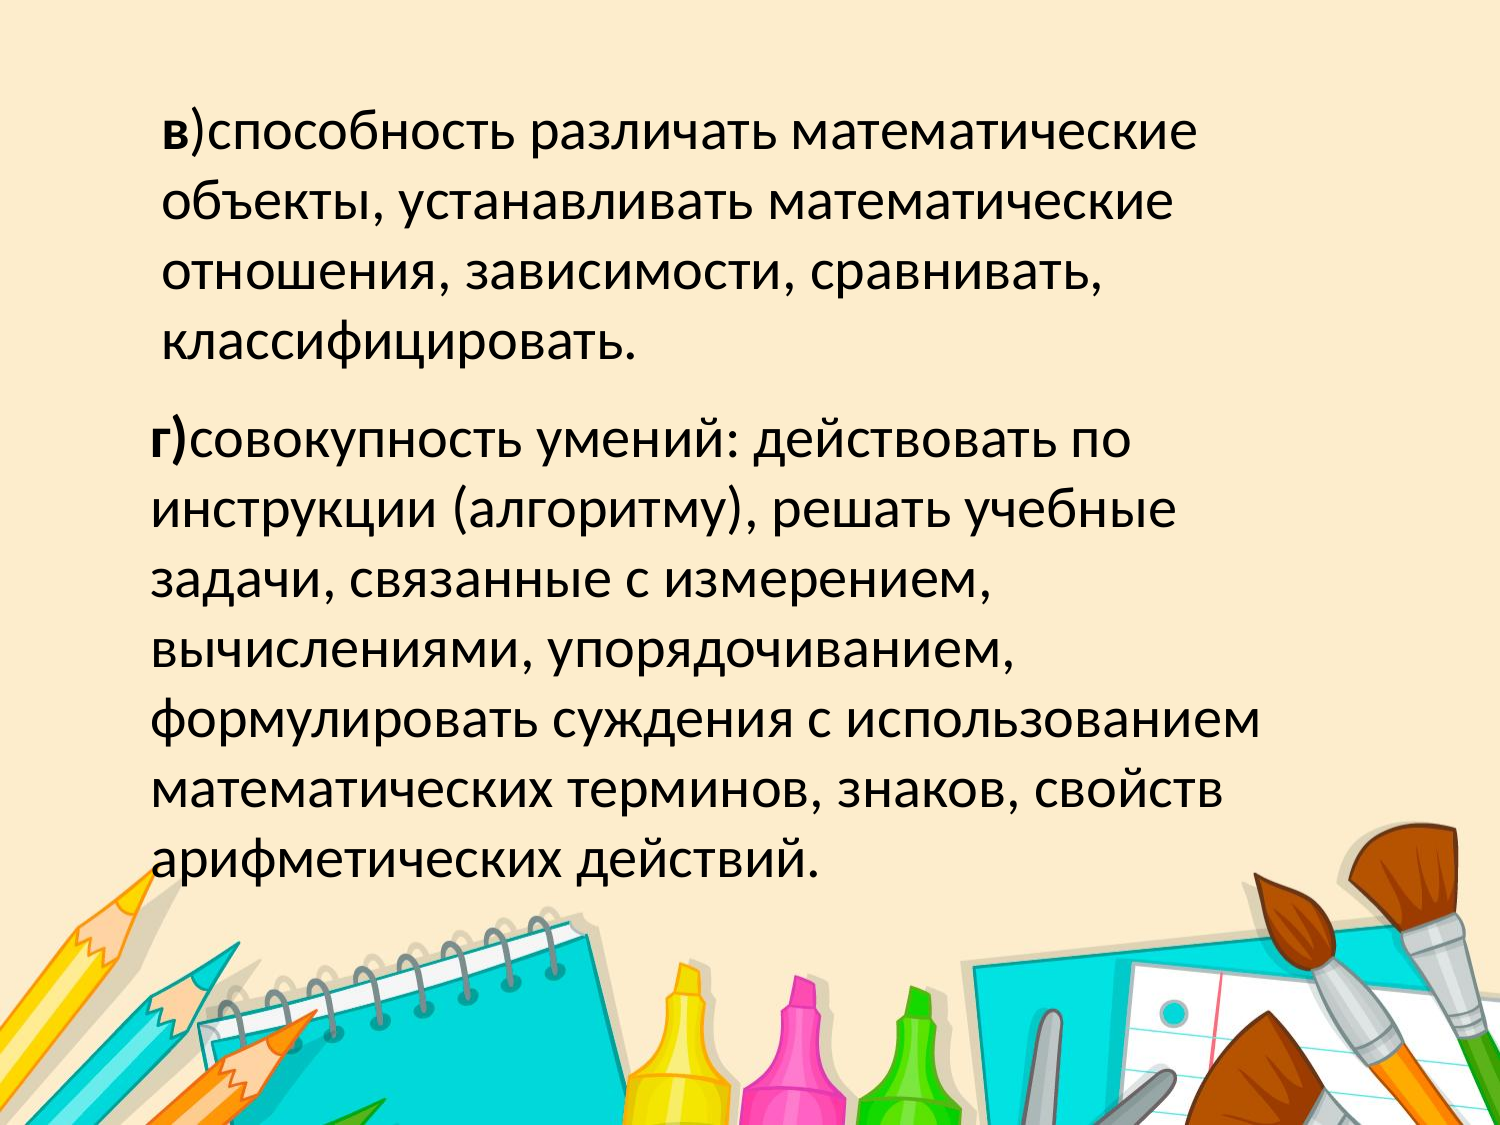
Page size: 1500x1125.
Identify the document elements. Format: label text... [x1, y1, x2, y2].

text_box г)совокупность умений: действовать по инструкции (алгоритму), решать учебные задачи, связанные с измерением, вычислениями, упорядочиванием, формулировать суждения с использованием математических терминов, знаков, свойств арифметических действий. [135, 391, 1380, 897]
picture [0, 0, 1500, 1125]
text_box в)способность различать математические объекты, устанавливать математические отношения, зависимости, сравнивать, классифицировать. [146, 84, 1394, 379]
